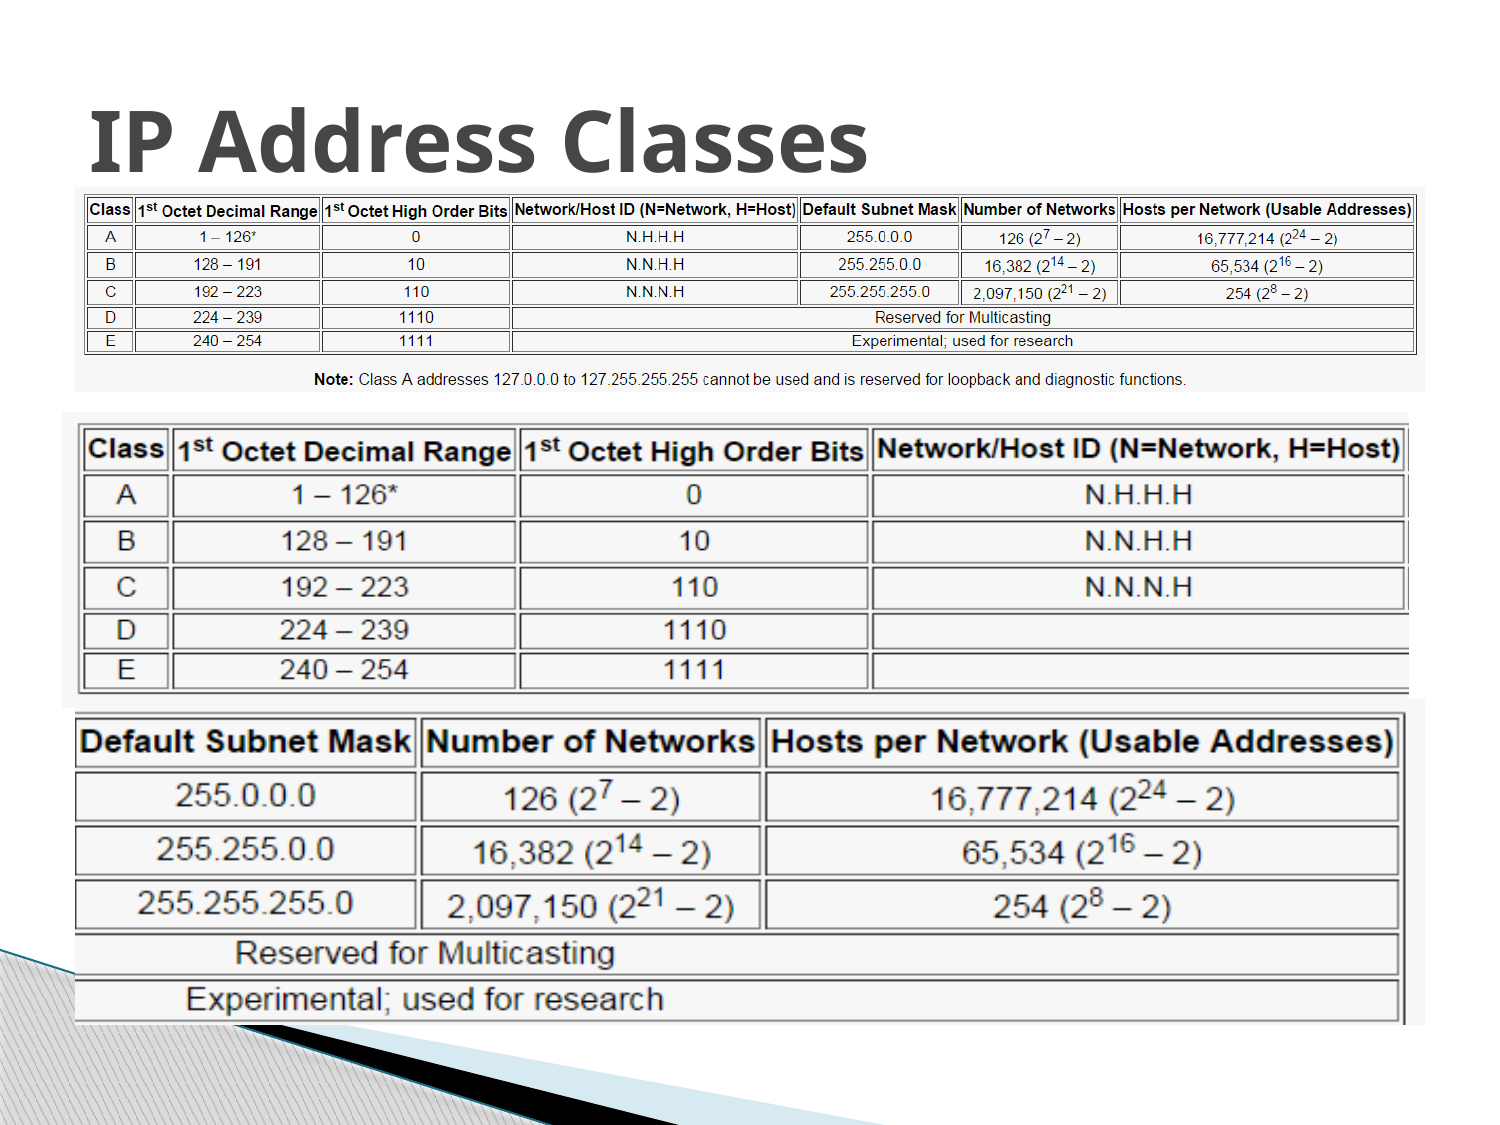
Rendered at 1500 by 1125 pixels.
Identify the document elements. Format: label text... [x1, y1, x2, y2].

picture [62, 412, 1426, 1026]
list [74, 187, 1426, 393]
title IP Address Classes [75, 45, 1425, 187]
